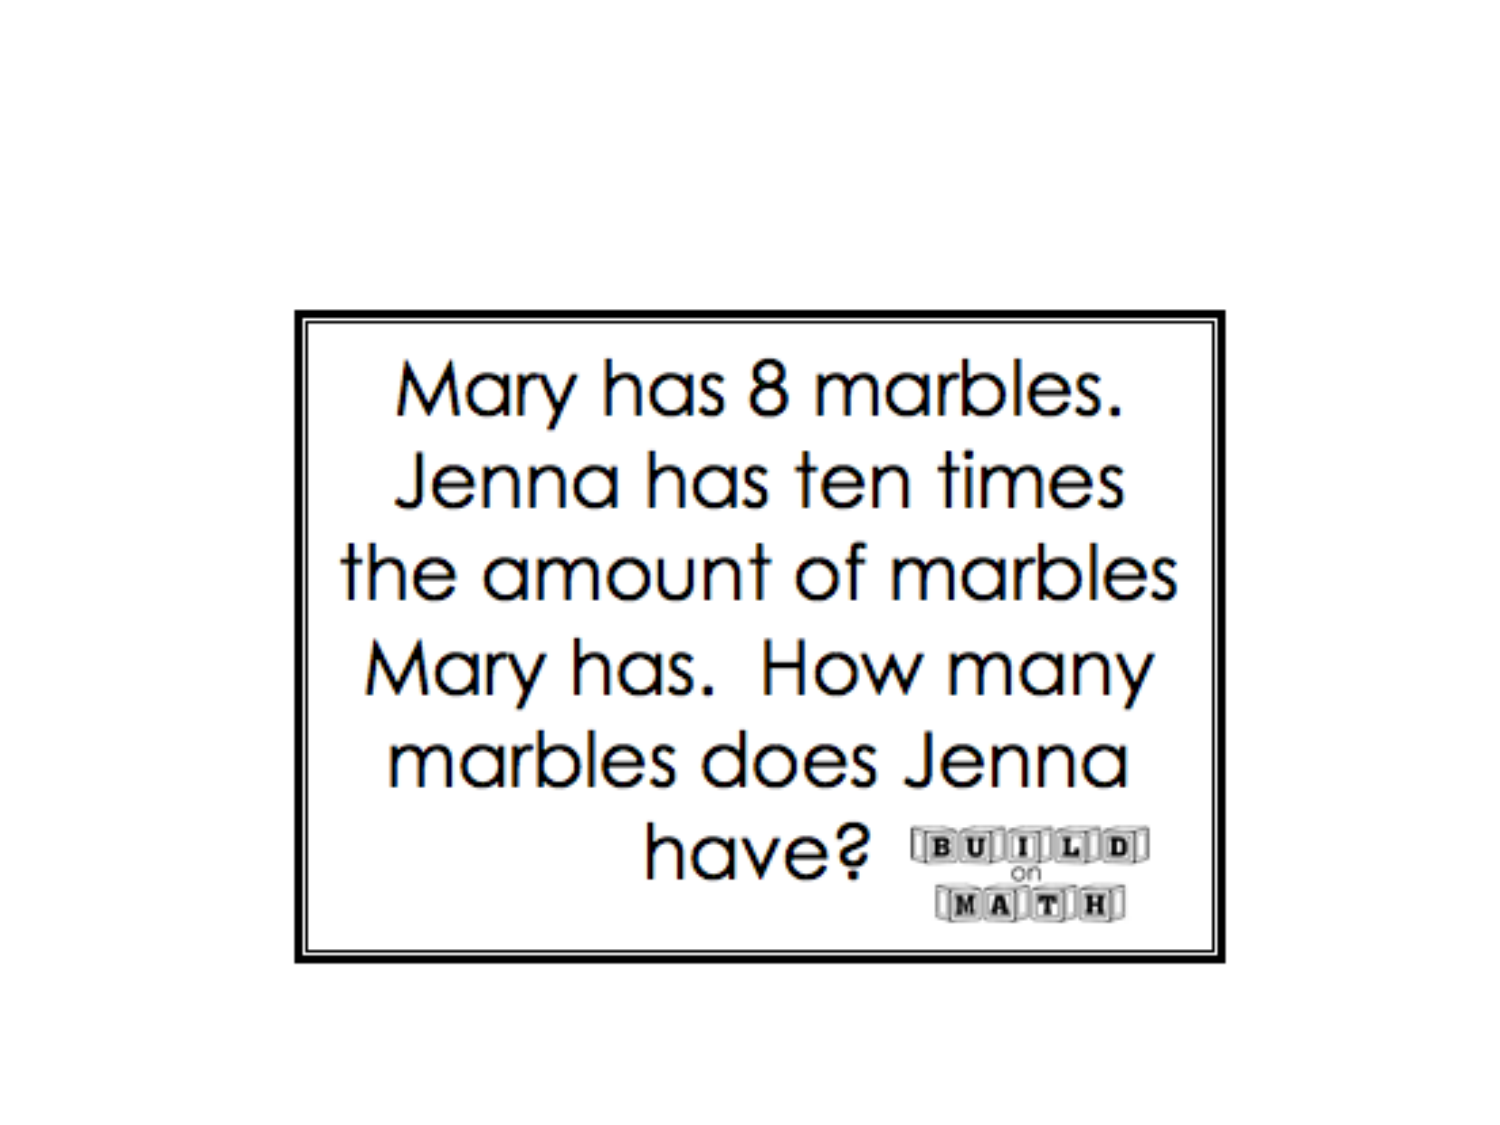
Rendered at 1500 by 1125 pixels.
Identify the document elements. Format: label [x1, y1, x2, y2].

list [74, 262, 1426, 1006]
